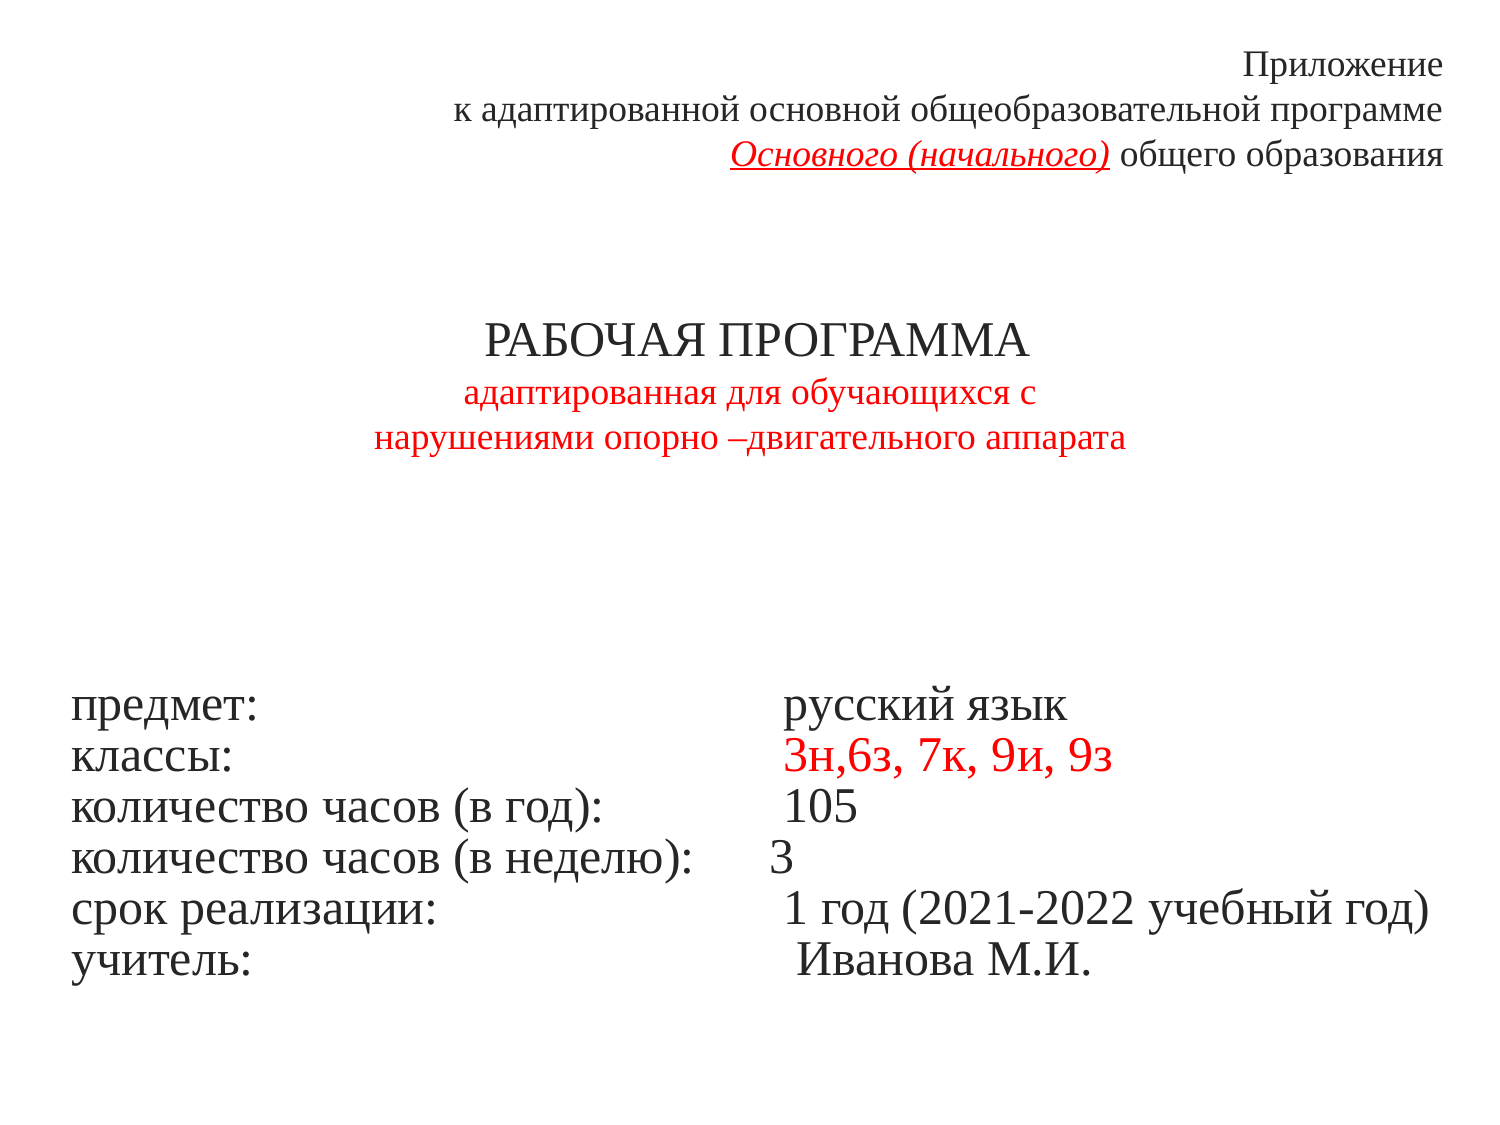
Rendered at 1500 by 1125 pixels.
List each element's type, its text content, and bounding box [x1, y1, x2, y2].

list Приложение к адаптированной основной общеобразовательной программе Основного (начального) общего образования РАБОЧАЯ ПРОГРАММА адаптированная для обучающихся с нарушениями опорно –двигательного аппарата предмет: русский язык классы: 3н,6з, 7к, 9и, 9з количество часов (в год): 105 количество часов (в неделю): 3 срок реализации: 1 год (2021-2022 учебный год) учитель: Иванова М.И. [41, 30, 1459, 1106]
